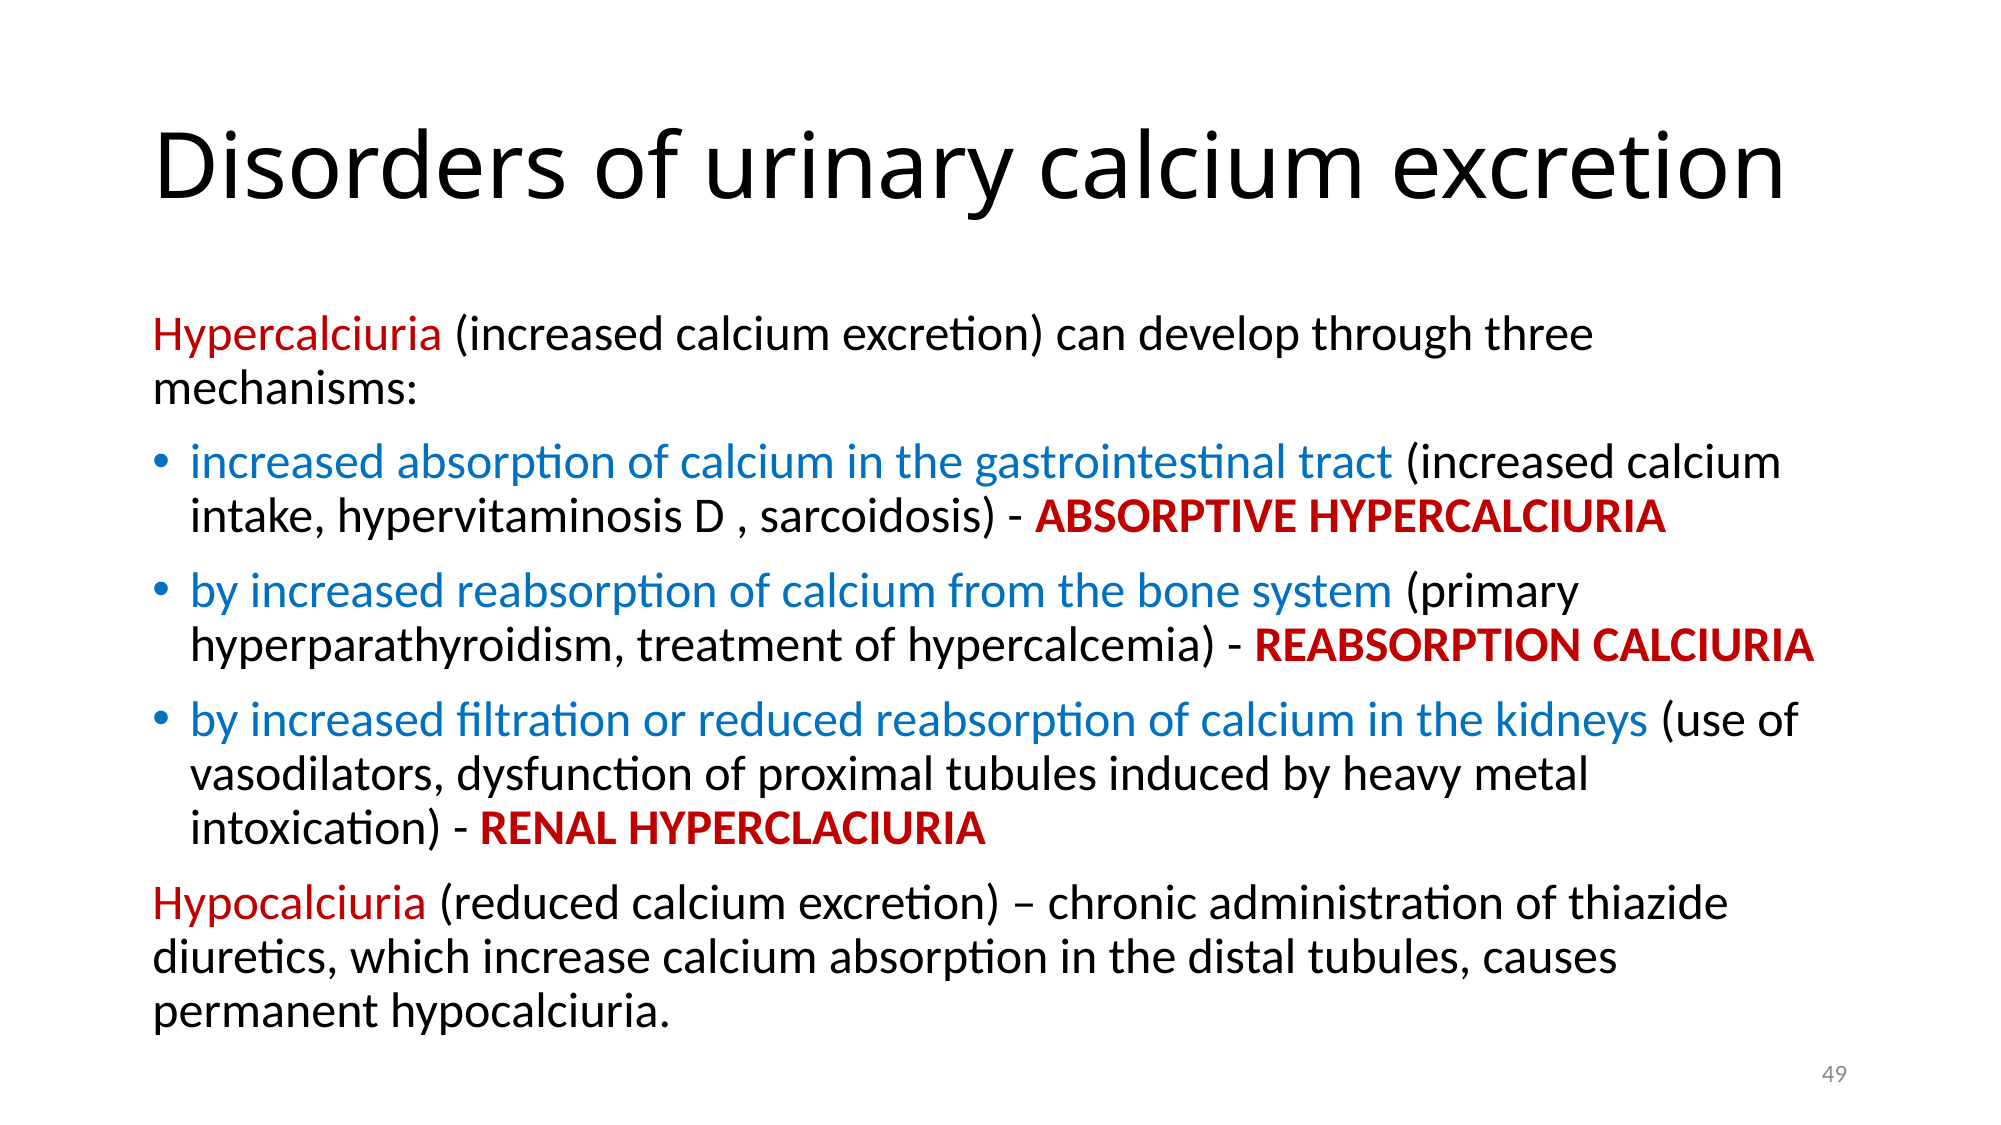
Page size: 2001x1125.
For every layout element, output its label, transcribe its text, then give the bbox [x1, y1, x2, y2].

list Hypercalciuria (increased calcium excretion) can develop through three mechanisms: increased absorption of calcium in the gastrointestinal tract (increased calcium intake, hypervitaminosis D , sarcoidosis) - ABSORPTIVE HYPERCALCIURIA by increased reabsorption of calcium from the bone system (primary hyperparathyroidism, treatment of hypercalcemia) - REABSORPTION CALCIURIA by increased filtration or reduced reabsorption of calcium in the kidneys (use of vasodilators, dysfunction of proximal tubules induced by heavy metal intoxication) - RENAL HYPERCLACIURIA Hypocalciuria (reduced calcium excretion) – chronic administration of thiazide diuretics, which increase calcium absorption in the distal tubules, causes permanent hypocalciuria. [137, 299, 1863, 1014]
slide_number 49 [1412, 1042, 1863, 1103]
title Disorders of urinary calcium excretion [137, 59, 1863, 278]
